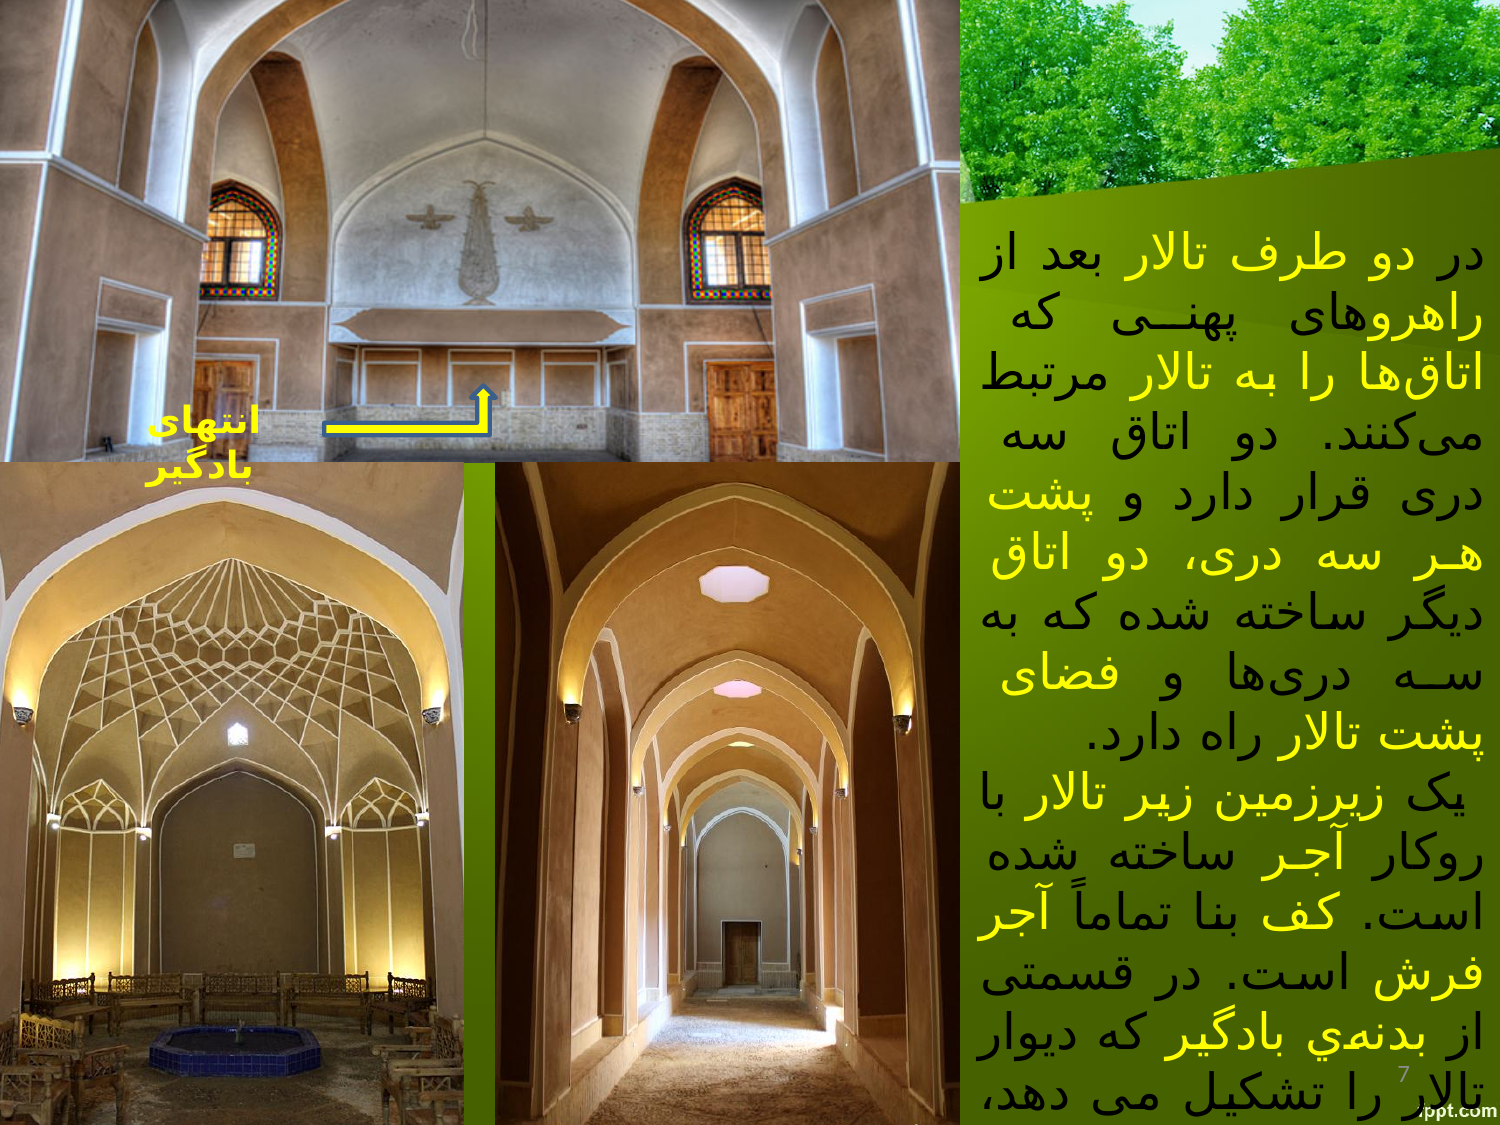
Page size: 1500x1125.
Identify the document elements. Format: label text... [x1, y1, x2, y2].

text_box در دو طرف تالار بعد از راهروهای پهنی که اتاق‌ها را به تالار مرتبط می‌کنند. دو اتاق سه دری قرار دارد و پشت هر سه دری، دو اتاق دیگر ساخته شده که به سه دری‌ها و فضای پشت تالار راه دارد. یک زیرزمین زیر تالار با روکار آجر ساخته شده است. کف بنا تماماً آجر فرش است. در قسمتی از بدنه‌ي بادگير که دیوار تالار را تشکیل می دهد، سروي‌ست كه به شيوه زيبايي گچ‌بري شده و در دو سويش نقشي از اهورا مزدا ديده مي‌شود. [964, 211, 1500, 1125]
slide_number 7 [1074, 1042, 1425, 1103]
picture [0, 0, 1500, 1125]
